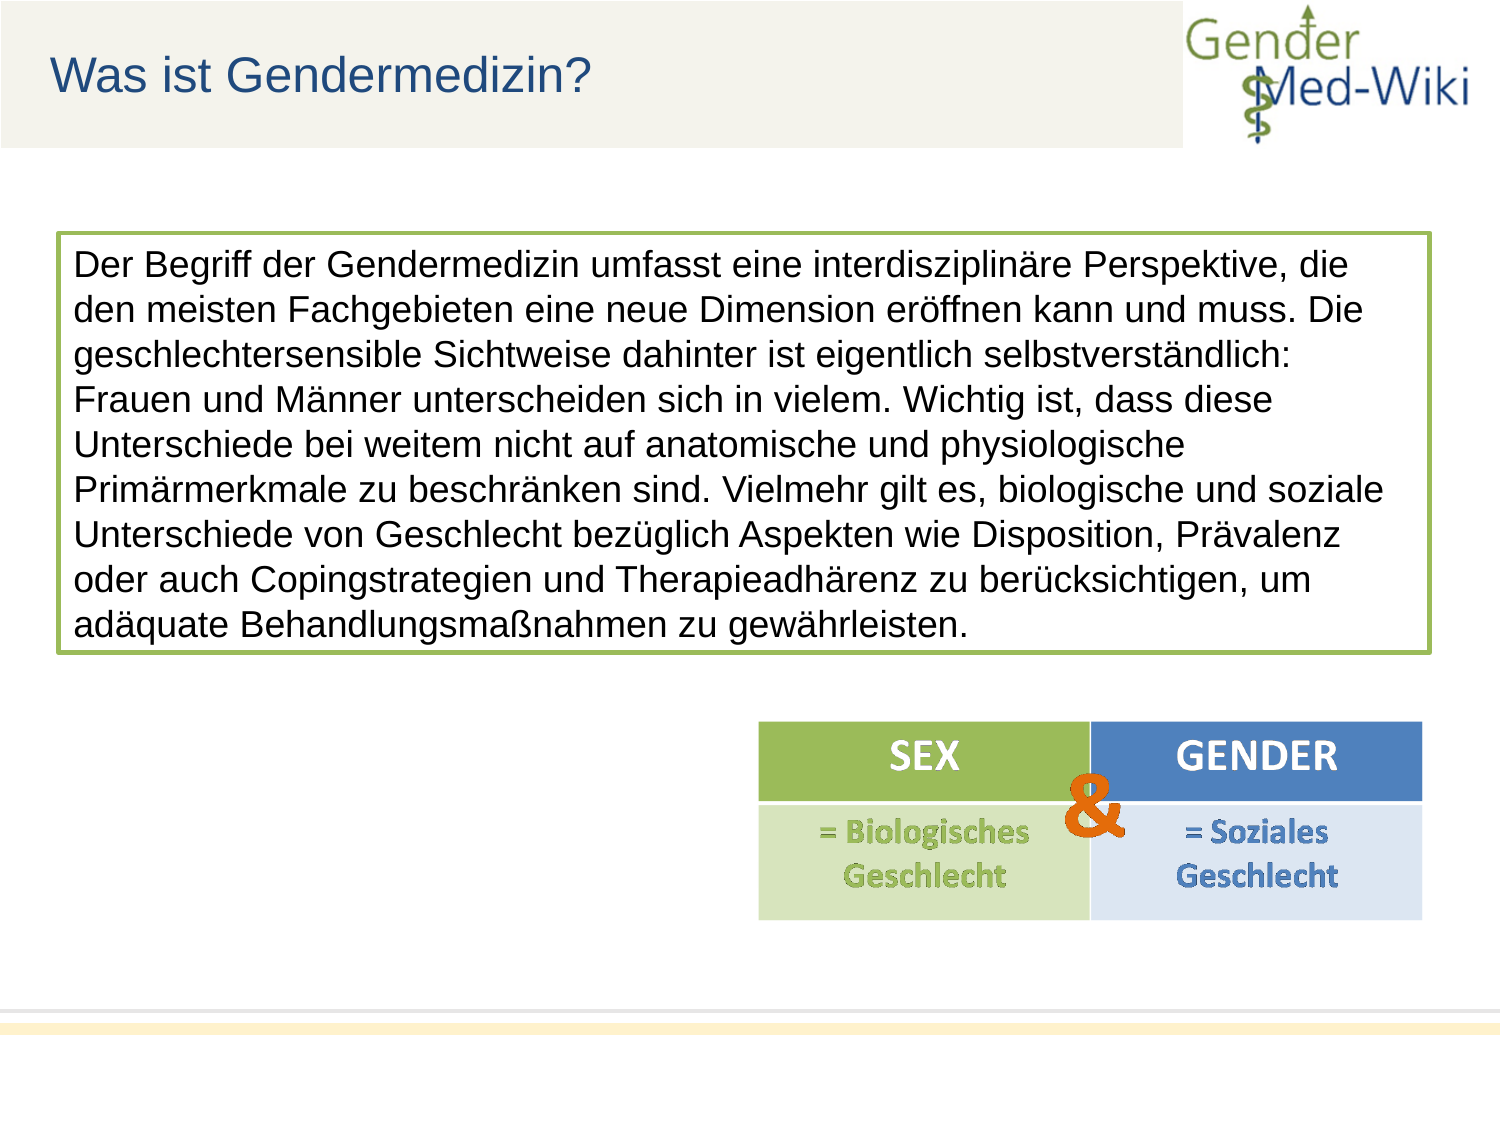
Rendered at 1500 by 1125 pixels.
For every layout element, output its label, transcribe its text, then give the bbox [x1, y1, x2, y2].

text_box Der Begriff der Gendermedizin umfasst eine interdisziplinäre Perspektive, die den meisten Fachgebieten eine neue Dimension eröffnen kann und muss. Die geschlechtersensible Sichtweise dahinter ist eigentlich selbstverständlich: Frauen und Männer unterscheiden sich in vielem. Wichtig ist, dass diese Unterschiede bei weitem nicht auf anatomische und physiologische Primärmerkmale zu beschränken sind. Vielmehr gilt es, biologische und soziale Unterschiede von Geschlecht bezüglich Aspekten wie Disposition, Prävalenz oder auch Copingstrategien und Therapieadhärenz zu berücksichtigen, um adäquate Behandlungsmaßnahmen zu gewährleisten. [58, 232, 1430, 653]
text_box [0, 1023, 1500, 1035]
picture [1183, 0, 1471, 149]
text_box Was ist Gendermedizin? [35, 35, 1090, 110]
picture [749, 710, 1430, 928]
